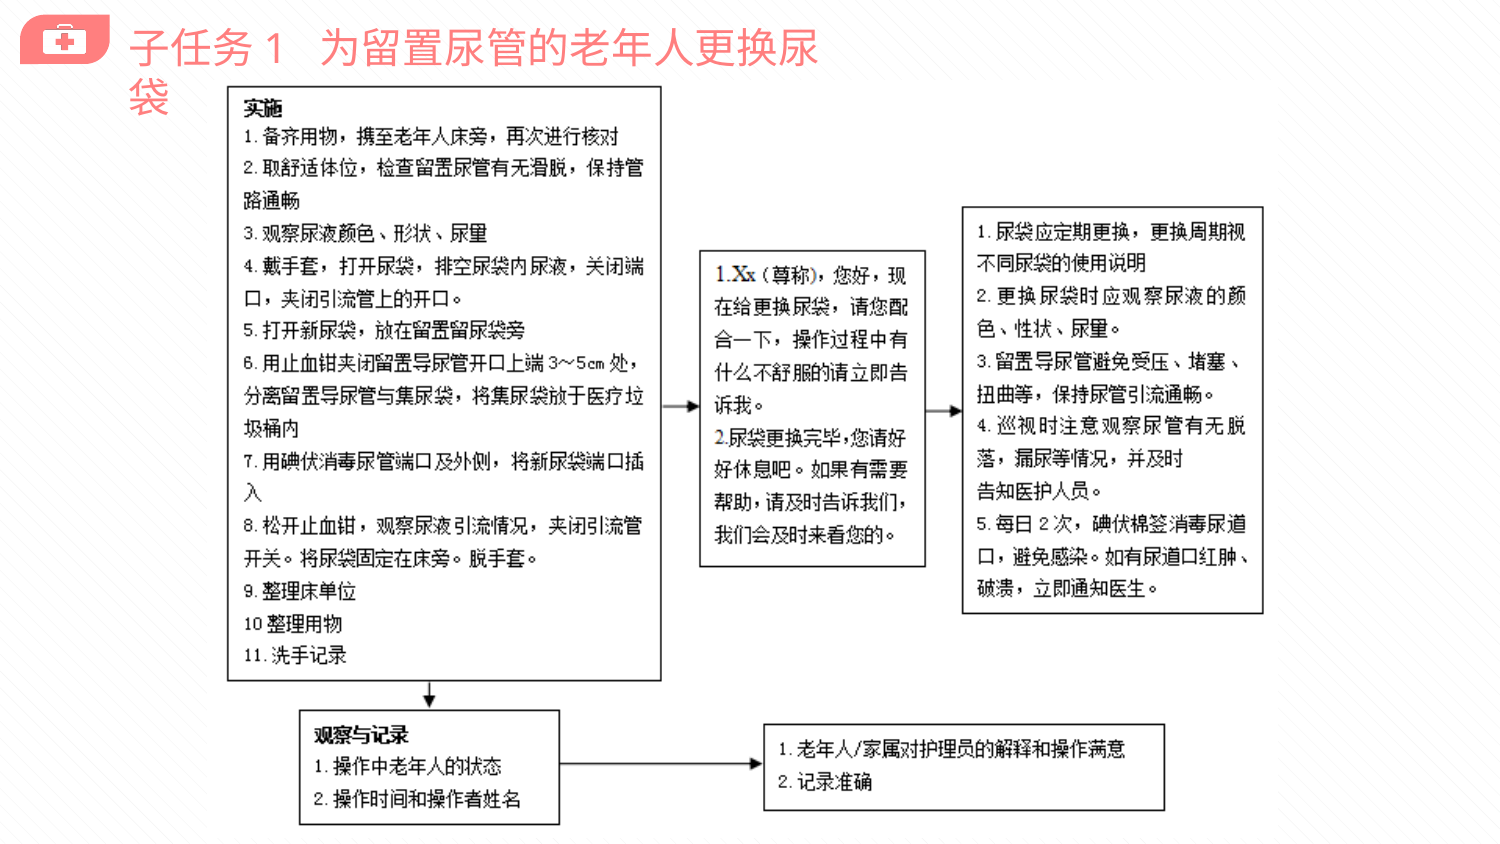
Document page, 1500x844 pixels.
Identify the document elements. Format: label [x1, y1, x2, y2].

text_box [19, 14, 863, 81]
picture [207, 79, 1278, 838]
